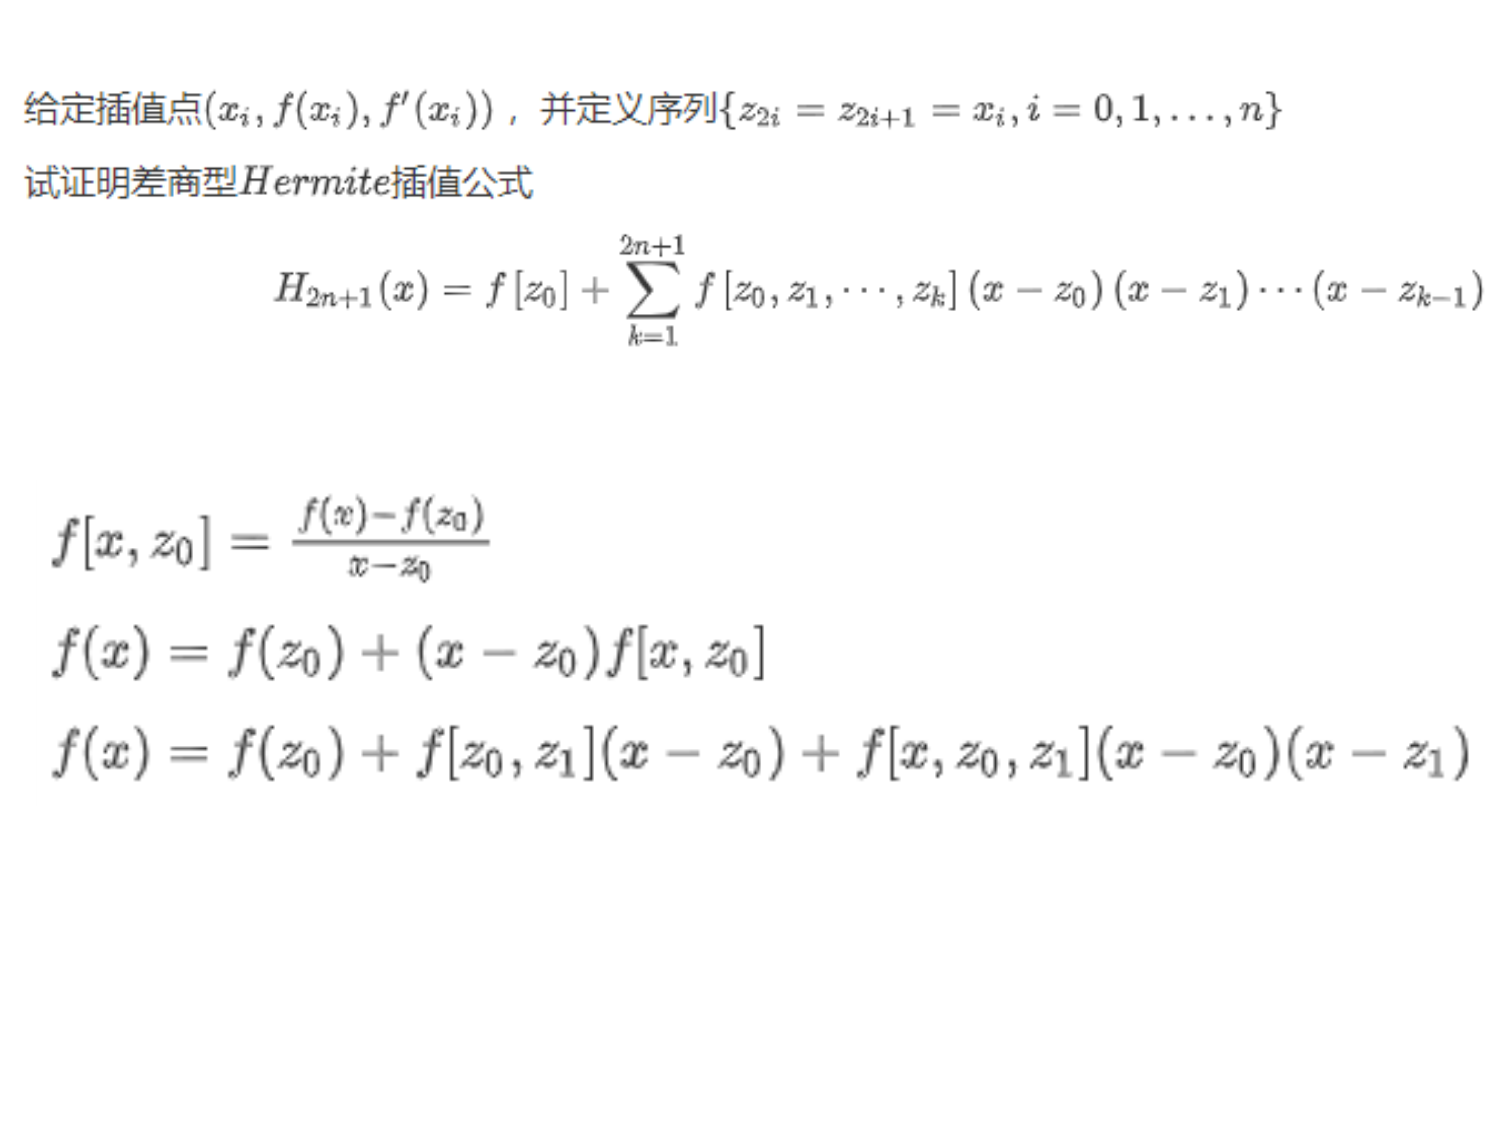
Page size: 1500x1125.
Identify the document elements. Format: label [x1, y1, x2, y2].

picture [34, 480, 1487, 806]
picture [14, 81, 1500, 360]
